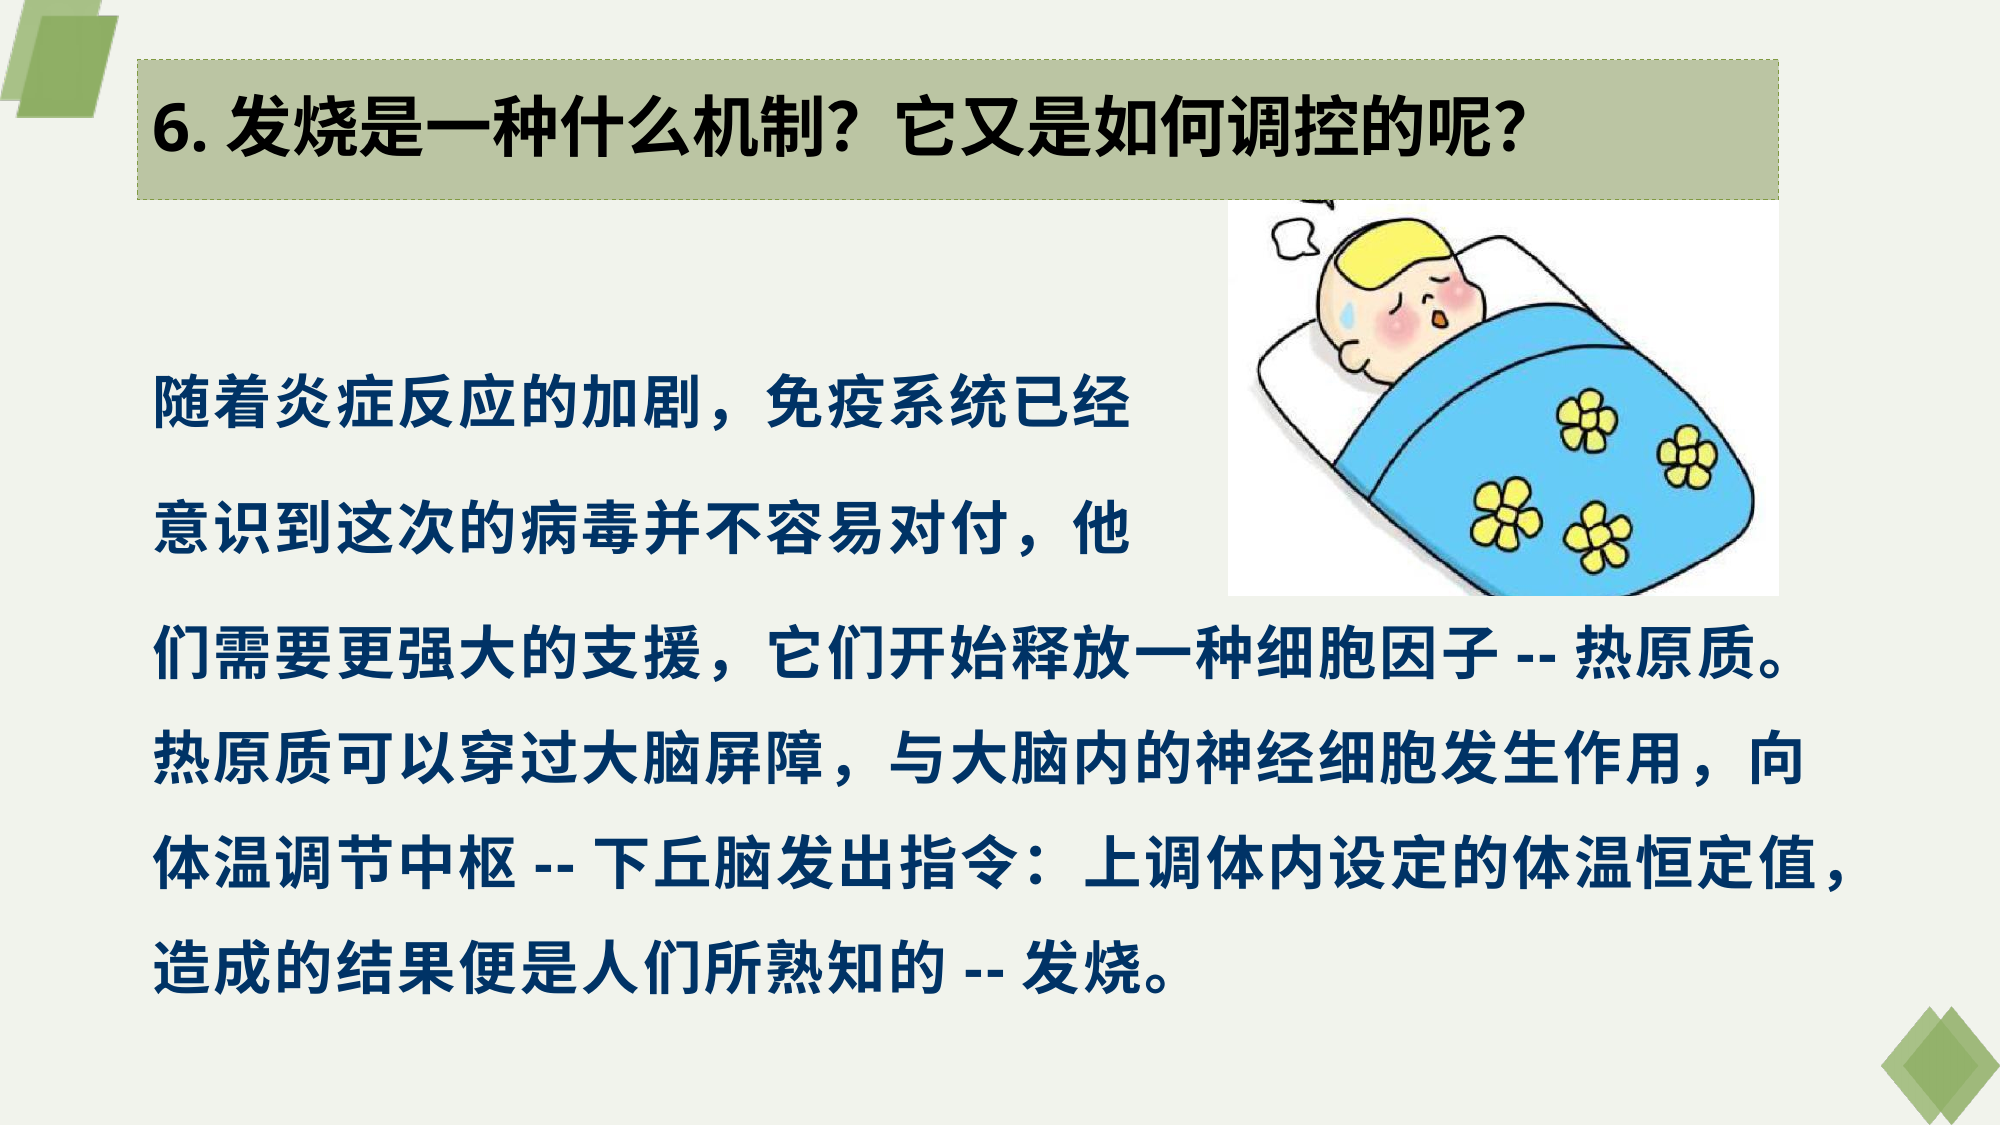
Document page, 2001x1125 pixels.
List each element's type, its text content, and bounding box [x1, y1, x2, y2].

picture [1881, 1006, 2000, 1125]
picture [0, 0, 119, 119]
text_box 6.发烧是一种什么机制？它又是如何调控的呢？ [137, 59, 1779, 200]
picture [1228, 118, 1779, 596]
text_box 随着炎症反应的加剧，免疫系统已经 意识到这次的病毒并不容易对付，他 们需要更强大的支援，它们开始释放一种细胞因子--热原质。热原质可以穿过大脑屏障，与大脑内的神经细胞发生作用，向体温调节中枢--下丘脑发出指令：上调体内设定的体温恒定值，造成的结果便是人们所熟知的--发烧。 [137, 322, 1863, 803]
